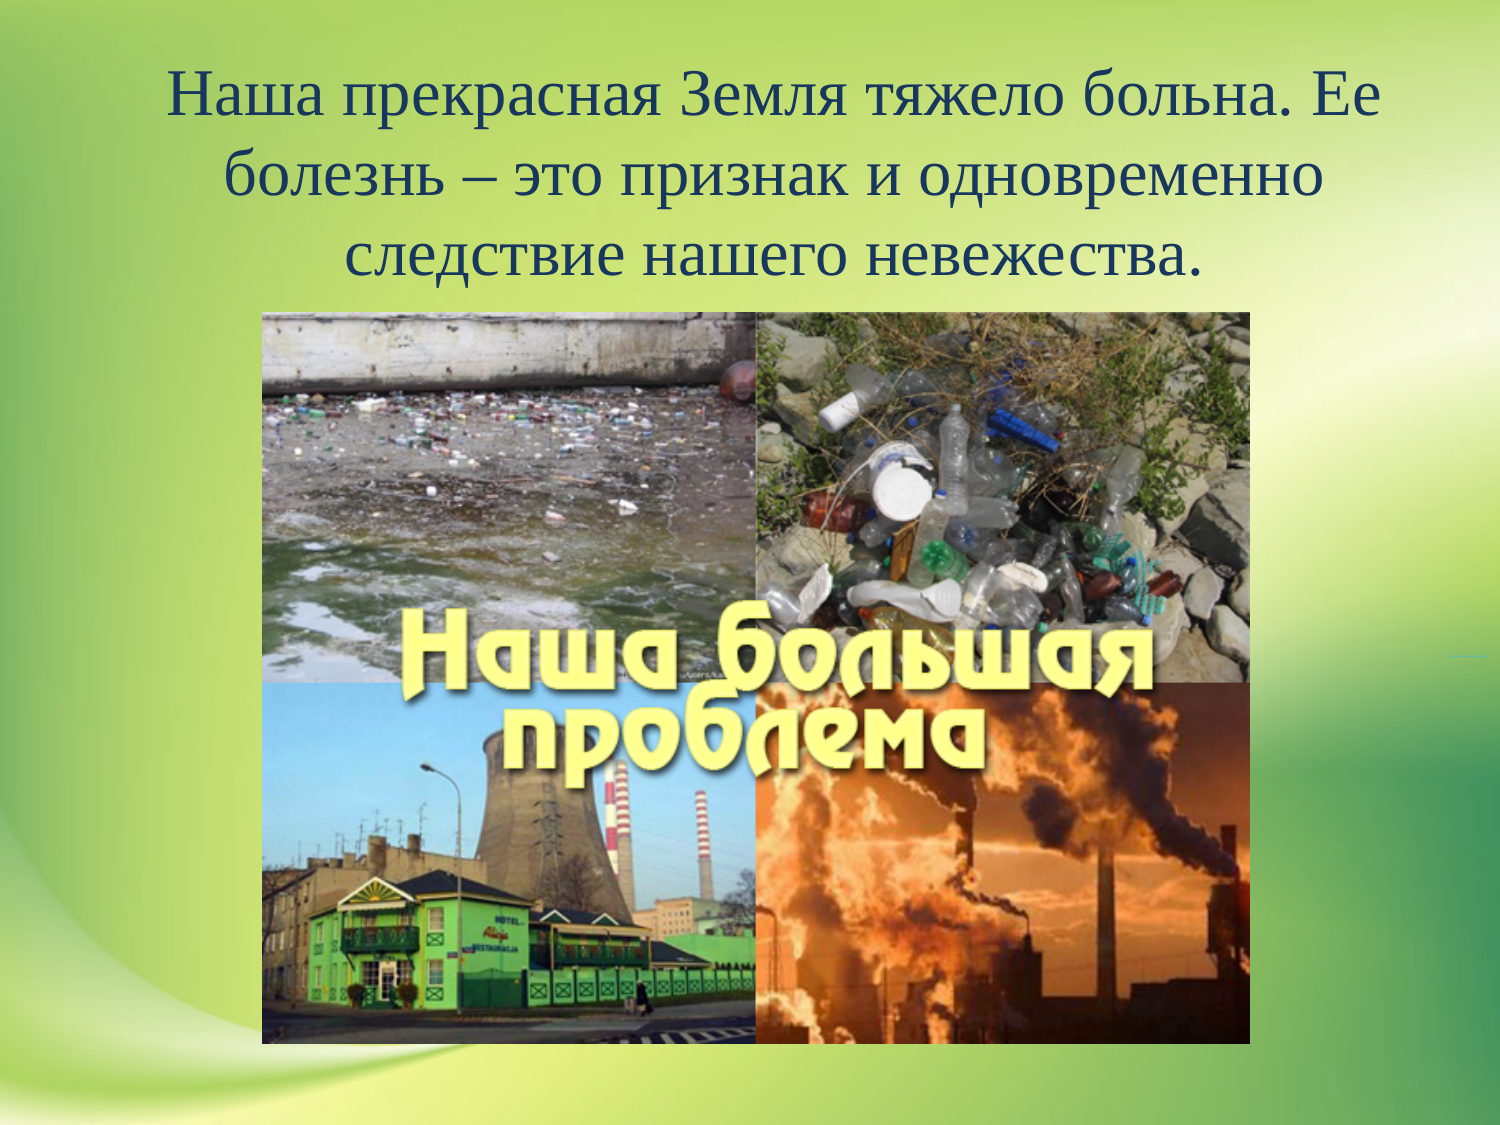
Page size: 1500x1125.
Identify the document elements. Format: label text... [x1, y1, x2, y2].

text_box [0, 0, 1500, 1125]
title Наша прекрасная Земля тяжело больна. Ее болезнь – это признак и одновременно следствие нашего невежества. [99, 75, 1450, 263]
picture [262, 312, 1251, 1044]
